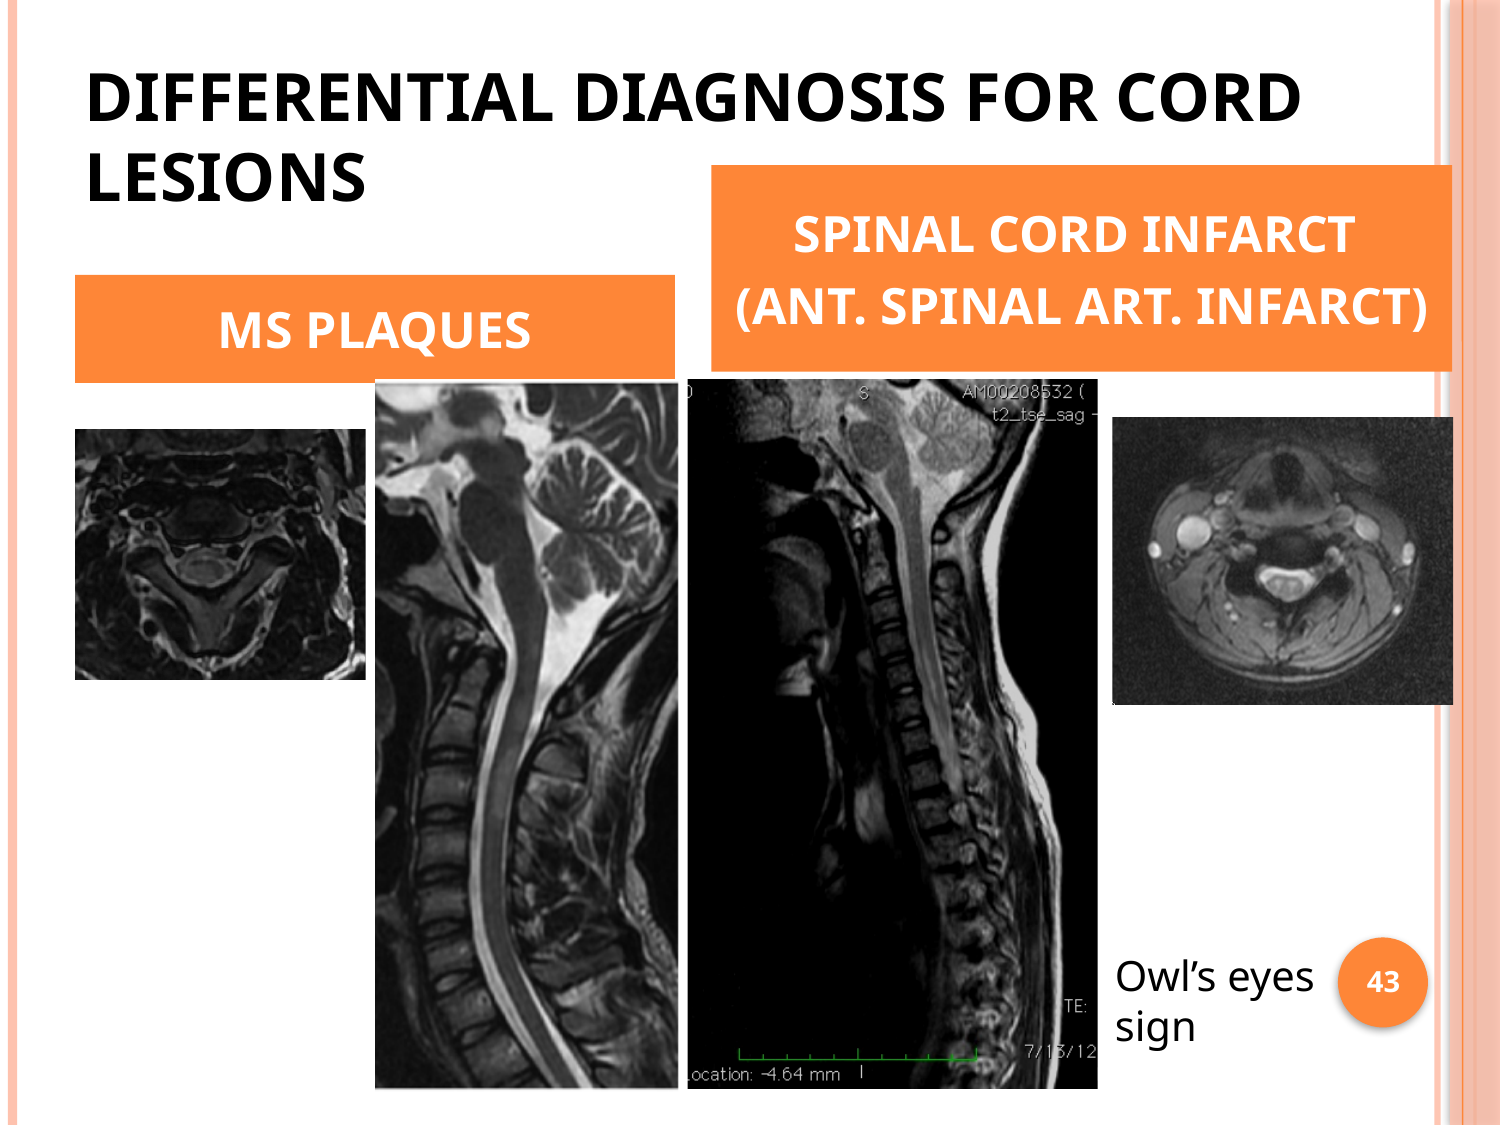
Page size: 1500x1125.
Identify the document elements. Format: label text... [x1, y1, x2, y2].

slide_number 43 [1333, 940, 1434, 1027]
title Differential diagnosis for cord lesions [70, 35, 1421, 223]
text_box Owl’s eyes sign [1105, 942, 1363, 1058]
picture [1111, 416, 1454, 706]
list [686, 379, 1099, 1090]
list MS PLAQUES [75, 274, 675, 383]
picture [374, 379, 680, 1094]
list SPINAL CORD INFARCT (ANT. SPINAL ART. INFARCT) [711, 165, 1453, 372]
picture [74, 429, 367, 681]
